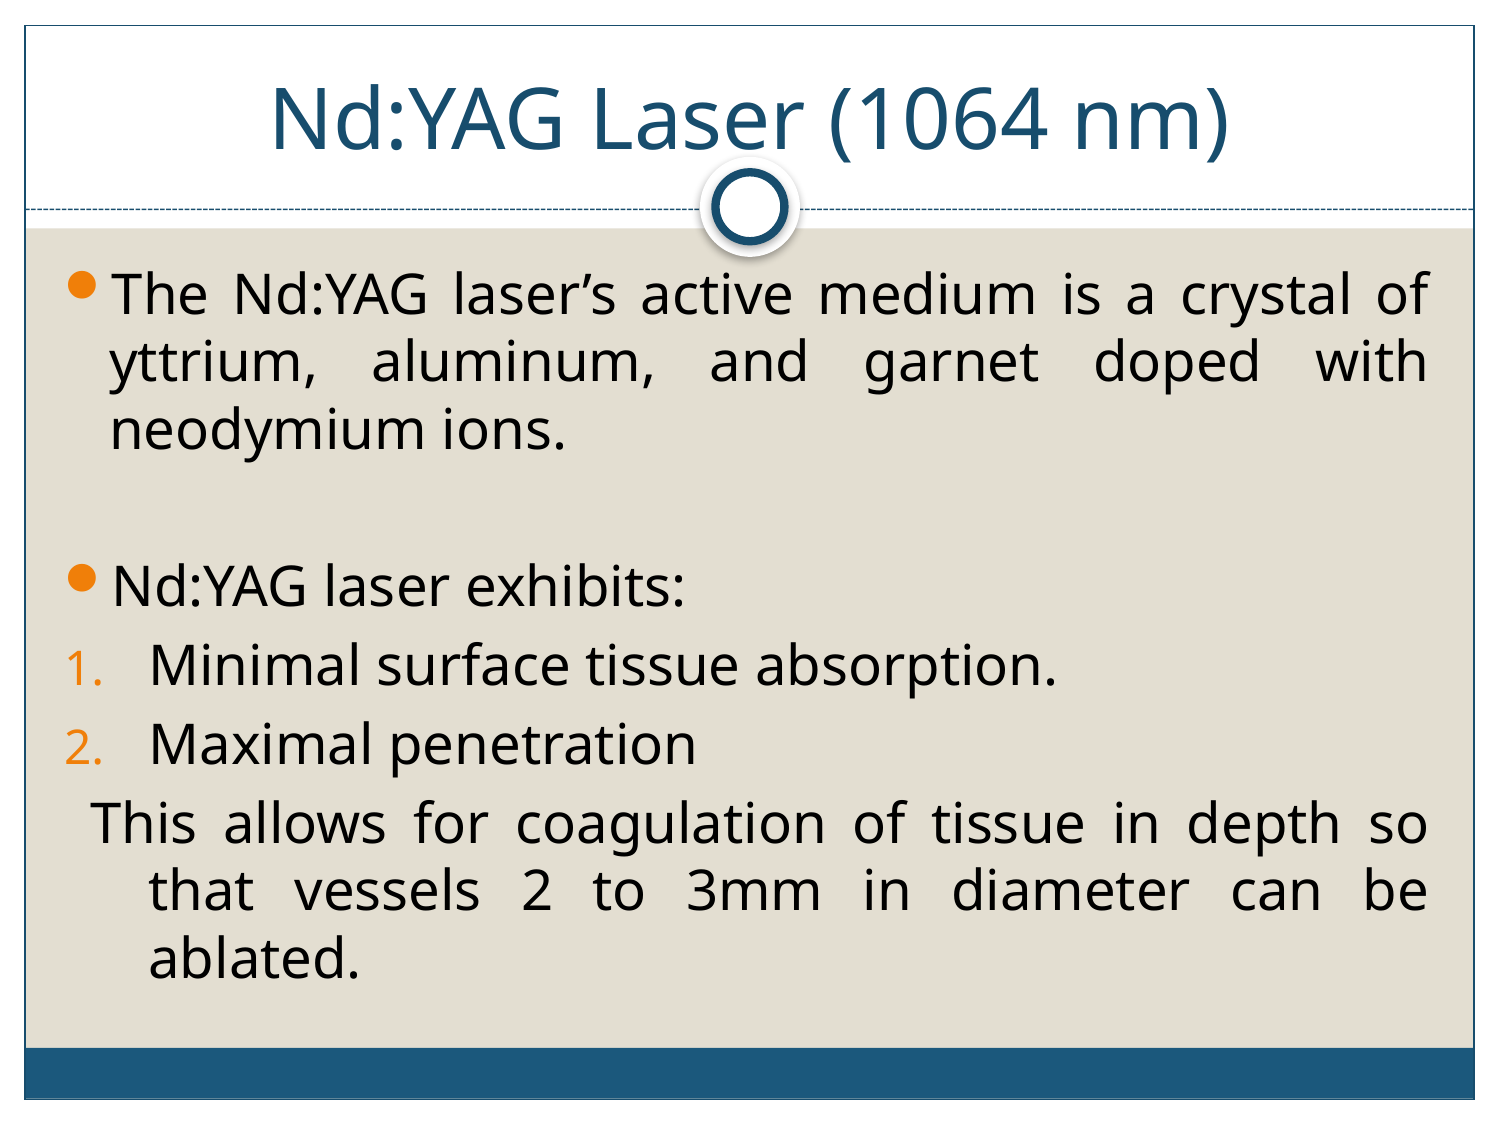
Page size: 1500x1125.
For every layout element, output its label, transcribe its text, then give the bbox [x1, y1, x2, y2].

title Nd:YAG Laser (1064 nm) [50, 50, 1450, 175]
list The Nd:YAG laser’s active medium is a crystal of yttrium, aluminum, and garnet doped with neodymium ions. Nd:YAG laser exhibits: Minimal surface tissue absorption. Maximal penetration This allows for coagulation of tissue in depth so that vessels 2 to 3mm in diameter can be ablated. [49, 250, 1445, 1001]
